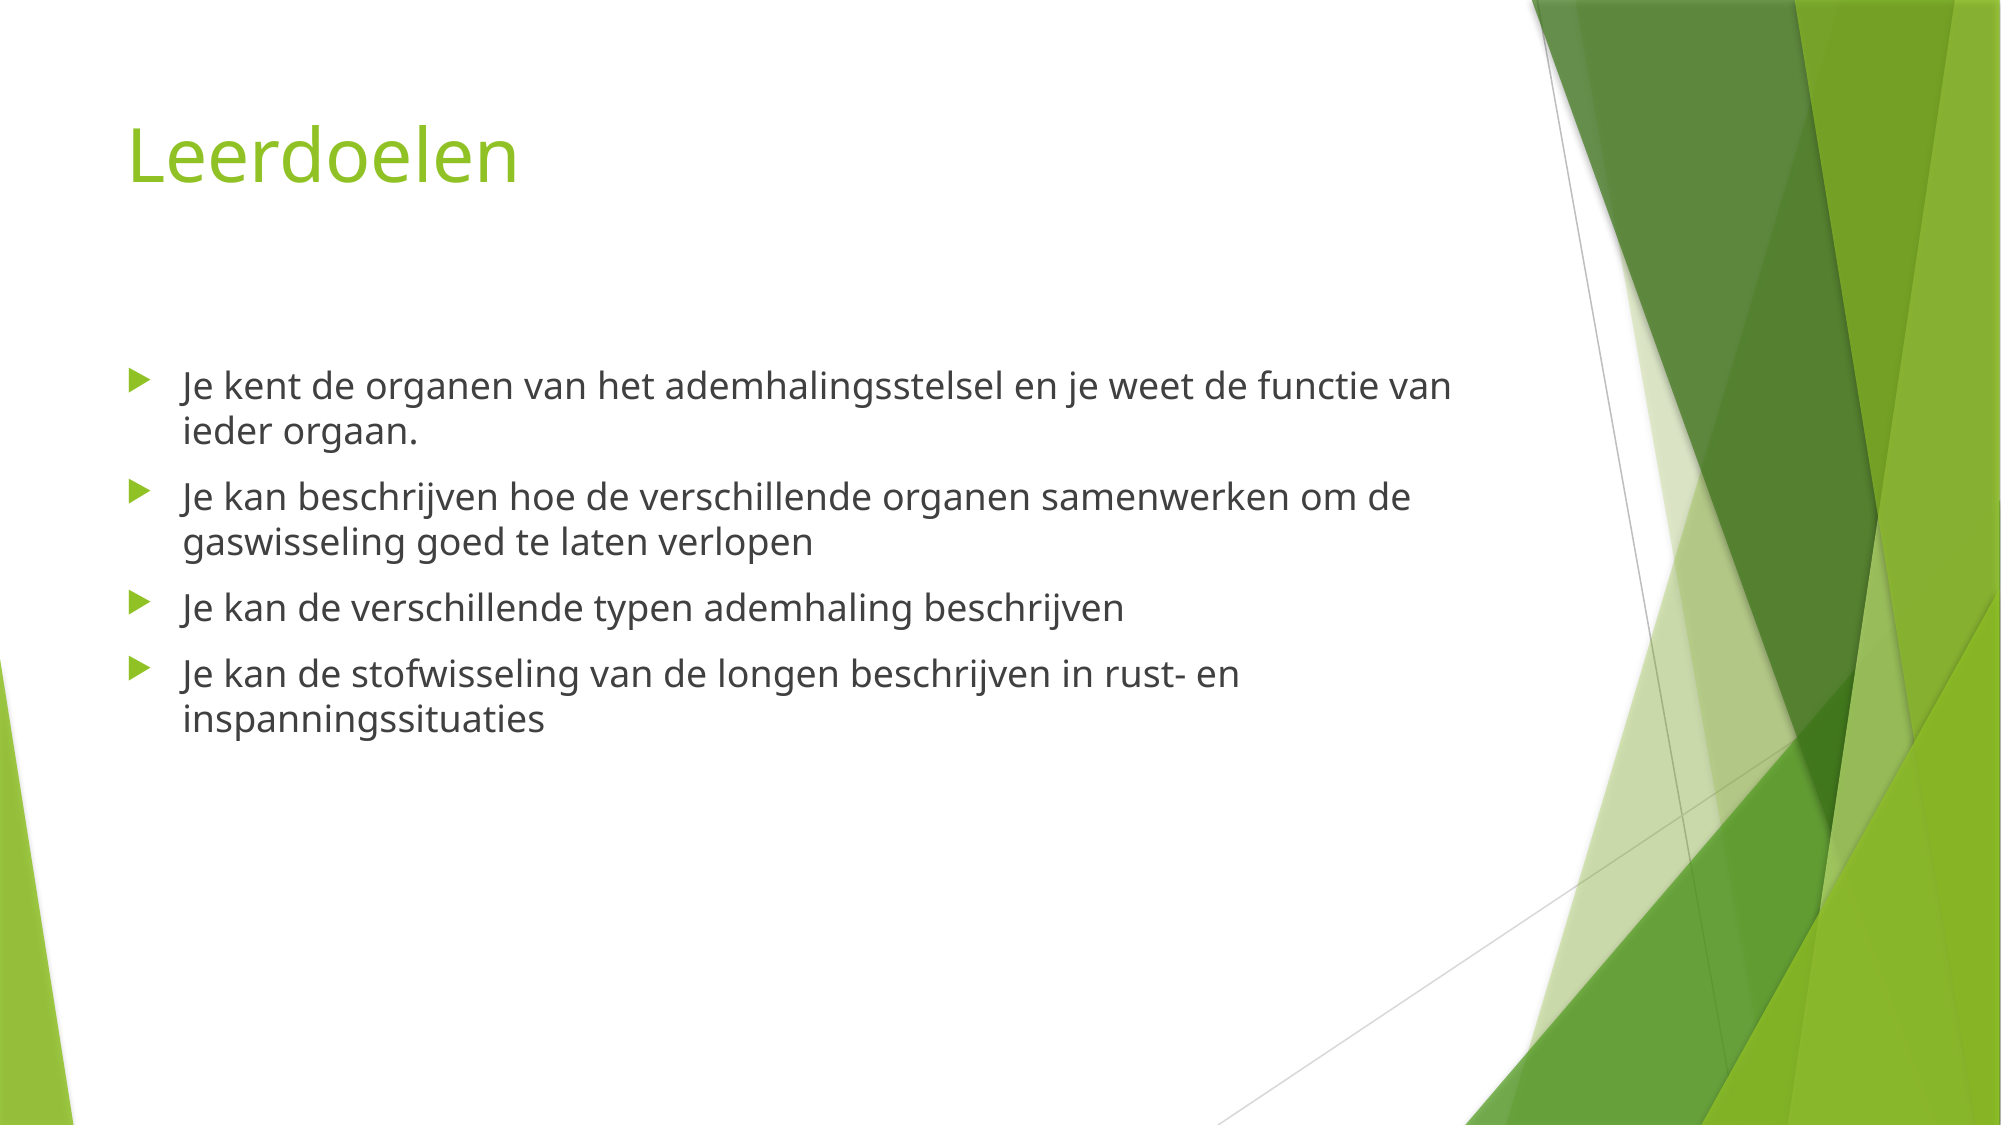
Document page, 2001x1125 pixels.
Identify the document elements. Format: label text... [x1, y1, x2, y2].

list Je kent de organen van het ademhalingsstelsel en je weet de functie van ieder orgaan. Je kan beschrijven hoe de verschillende organen samenwerken om de gaswisseling goed te laten verlopen Je kan de verschillende typen ademhaling beschrijven Je kan de stofwisseling van de longen beschrijven in rust- en inspanningssituaties [111, 354, 1522, 992]
title Leerdoelen [111, 99, 1522, 317]
